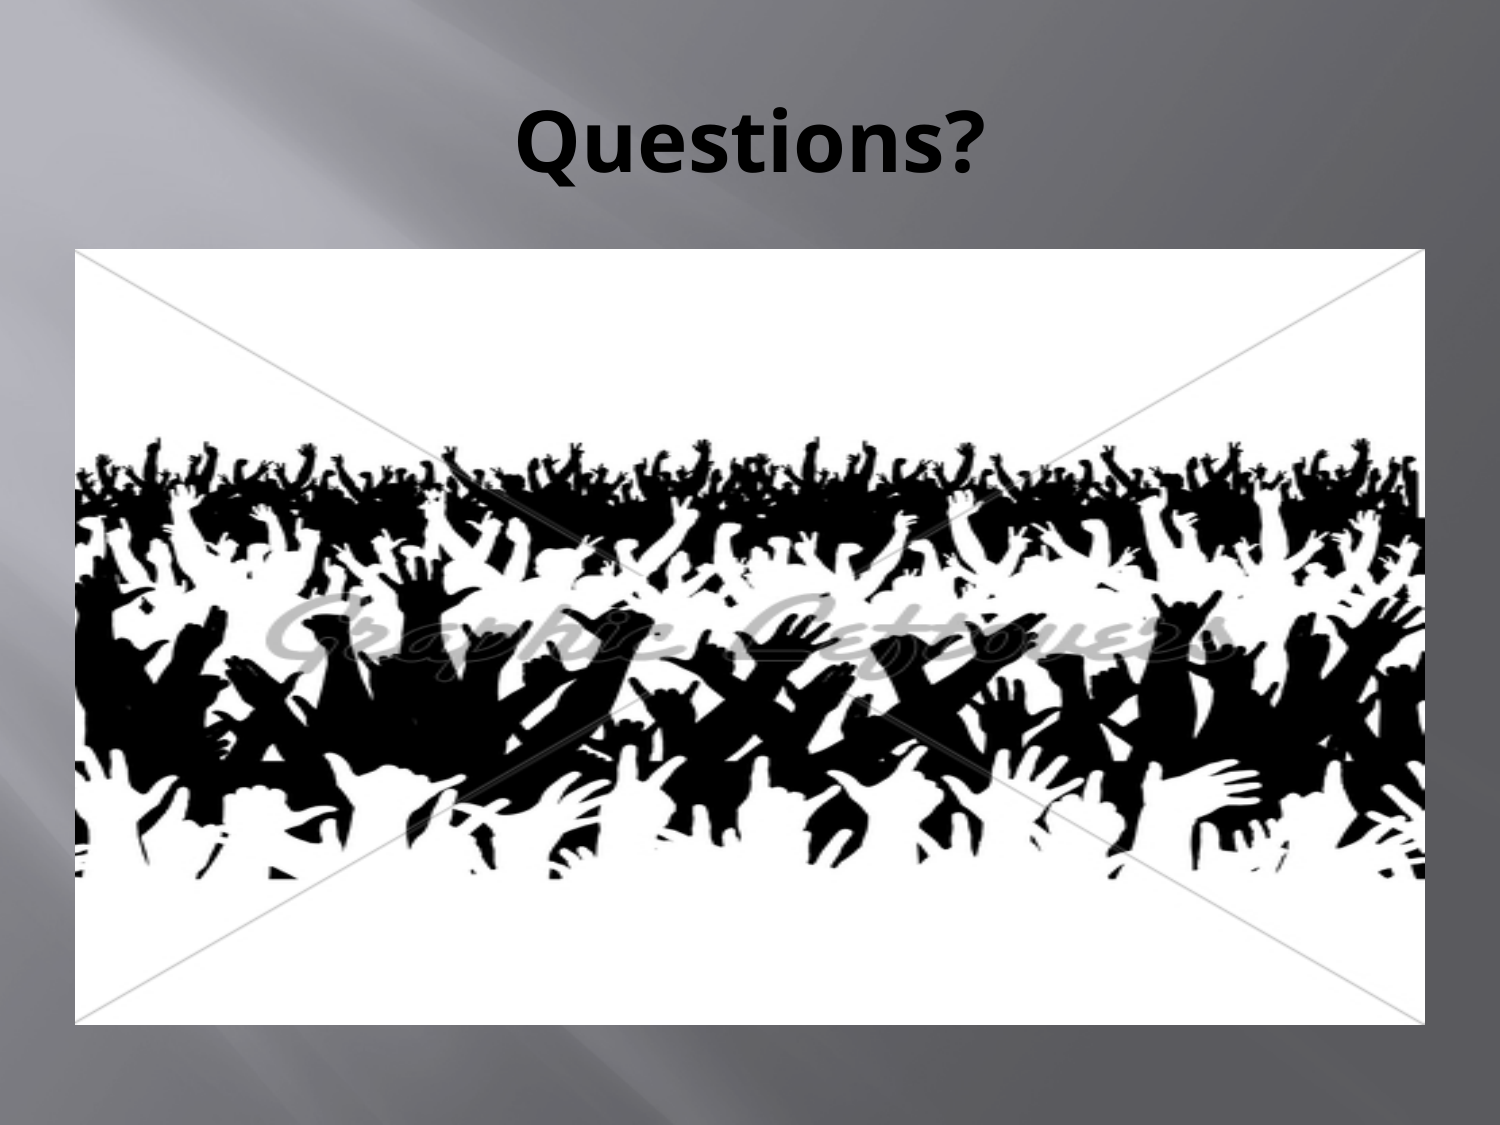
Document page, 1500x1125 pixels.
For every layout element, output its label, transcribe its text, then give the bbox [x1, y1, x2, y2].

title Questions? [75, 45, 1425, 233]
picture [74, 249, 1426, 1026]
